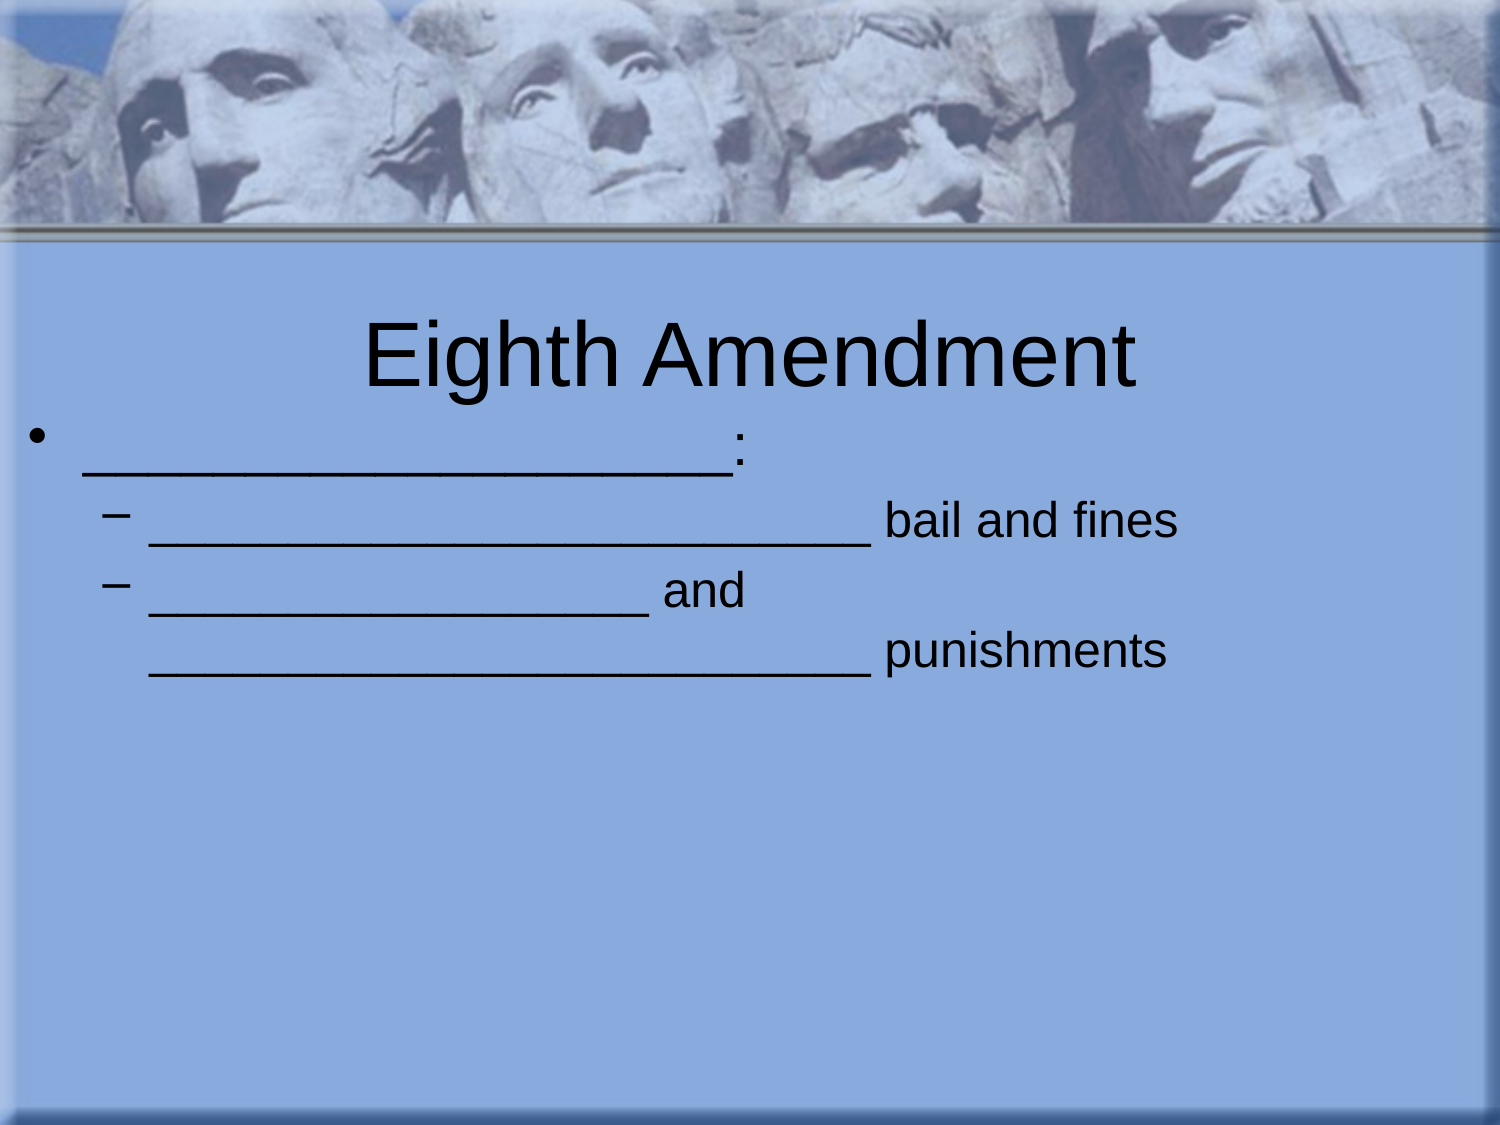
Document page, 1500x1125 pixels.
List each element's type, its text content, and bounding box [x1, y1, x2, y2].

list ____________________: __________________________ bail and fines __________________ and __________________________ punishments [12, 399, 1476, 1001]
picture [0, 0, 1500, 1125]
title Eighth Amendment [112, 262, 1388, 399]
